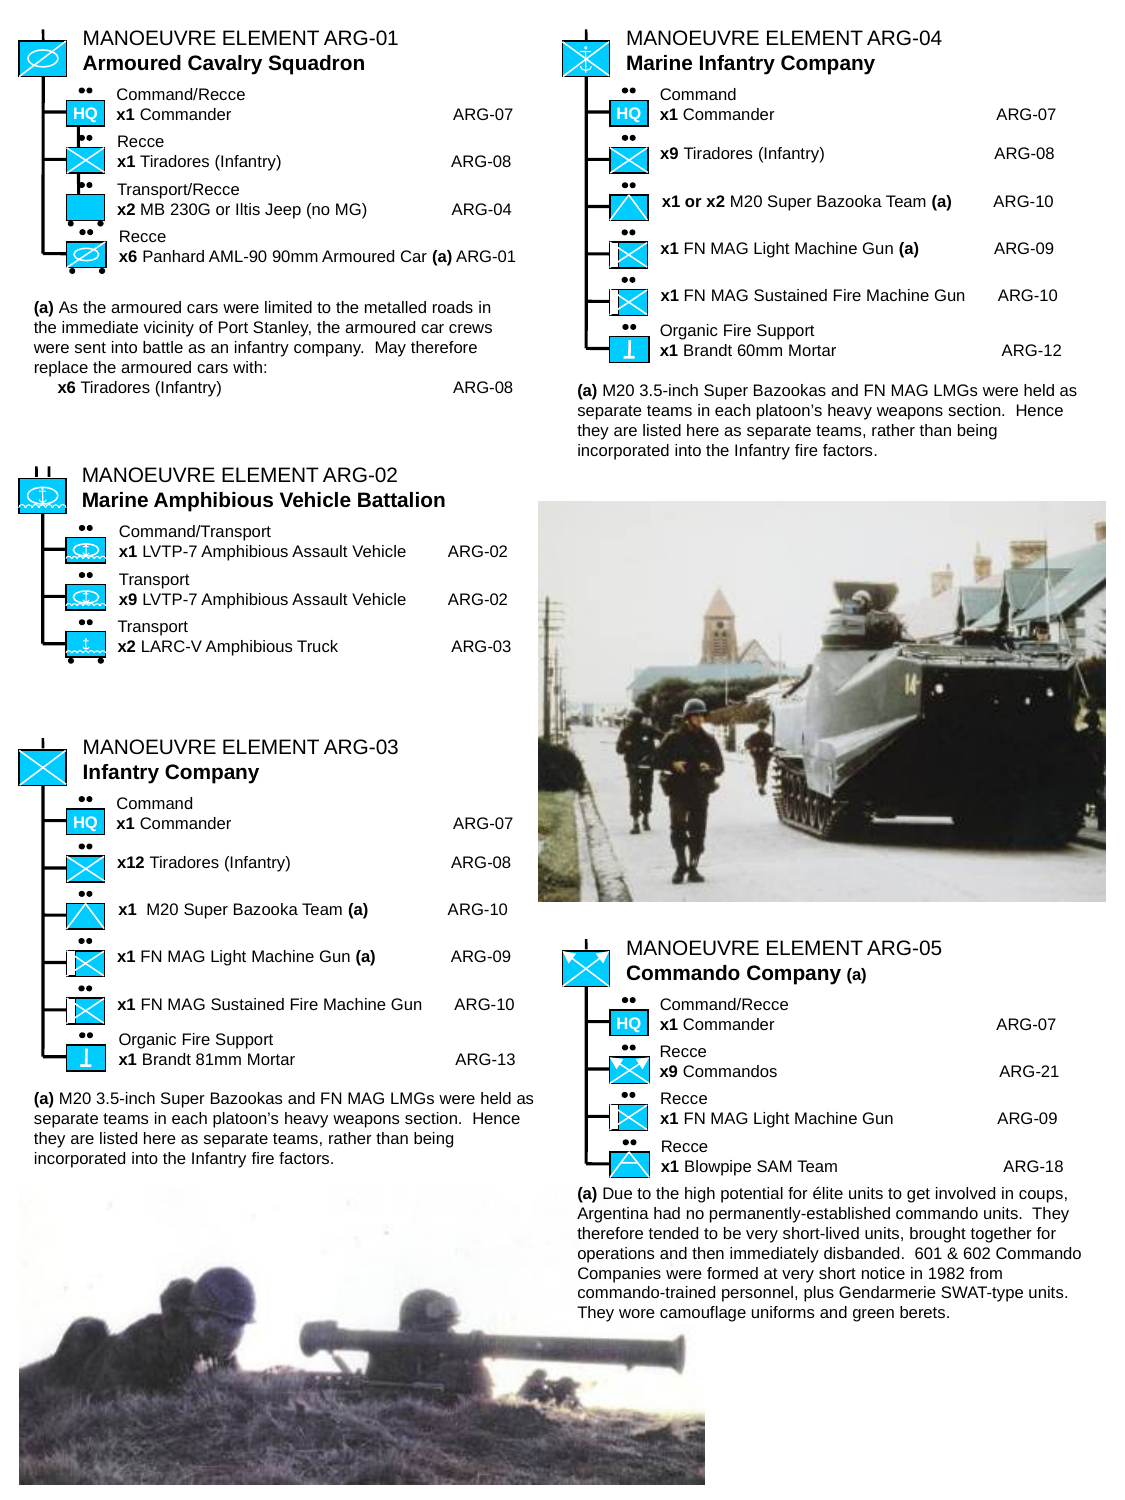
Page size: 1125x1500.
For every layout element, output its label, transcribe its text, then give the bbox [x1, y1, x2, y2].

text_box Transport x9 LVTP-7 Amphibious Assault Vehicle ARG-02 [104, 560, 524, 608]
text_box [19, 41, 67, 77]
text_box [622, 997, 635, 1003]
text_box x1 FN MAG Sustained Fire Machine Gun ARG-10 [102, 985, 531, 1021]
text_box Organic Fire Support x1 Brandt 81mm Mortar ARG-13 [103, 1021, 532, 1076]
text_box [609, 194, 648, 221]
text_box x1 FN MAG Light Machine Gun (a) ARG-09 [102, 938, 527, 974]
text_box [79, 572, 92, 578]
text_box Command/Recce x1 Commander ARG-07 [101, 76, 529, 132]
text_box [622, 135, 635, 141]
text_box x9 Tiradores (Infantry) ARG-08 [645, 135, 1071, 171]
text_box (a) M20 3.5-inch Super Bazookas and FN MAG LMGs were held as separate teams in each platoon’s heavy weapons section. Hence they are listed here as separate teams, rather than being incorporated into the Infantry fire factors. [562, 372, 1105, 487]
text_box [66, 855, 105, 882]
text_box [66, 194, 105, 226]
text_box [609, 100, 648, 127]
text_box MANOEUVRE ELEMENT ARG-01 Armoured Cavalry Squadron [67, 17, 414, 83]
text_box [19, 749, 67, 786]
text_box Command x1 Commander ARG-07 [101, 785, 529, 840]
text_box (a) As the armoured cars were limited to the metalled roads in the immediate vicinity of Port Stanley, the armoured car crews were sent into battle as an infantry company. May therefore replace the armoured cars with: x6 Tiradores (Infantry) ARG-08 [18, 289, 531, 404]
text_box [622, 230, 635, 235]
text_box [79, 891, 92, 897]
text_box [79, 88, 92, 93]
text_box Command x1 Commander ARG-07 [644, 76, 1072, 132]
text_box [609, 147, 648, 174]
text_box MANOEUVRE ELEMENT ARG-02 Marine Amphibious Vehicle Battalion [67, 454, 461, 520]
text_box (a) M20 3.5-inch Super Bazookas and FN MAG LMGs were held as separate teams in each platoon’s heavy weapons section. Hence they are listed here as separate teams, rather than being incorporated into the Infantry fire factors. [19, 1080, 562, 1175]
text_box x1 FN MAG Light Machine Gun (a) ARG-09 [645, 230, 1070, 265]
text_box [66, 808, 105, 835]
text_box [66, 1045, 106, 1071]
picture [538, 501, 1106, 902]
text_box Transport/Recce x2 MB 230G or Iltis Jeep (no MG) ARG-04 [102, 171, 528, 218]
text_box x1 or x2 M20 Super Bazooka Team (a) ARG-10 [647, 183, 1069, 218]
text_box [79, 1033, 93, 1038]
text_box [623, 1140, 636, 1145]
text_box Recce x9 Commandos ARG-21 [644, 1033, 1075, 1089]
text_box x12 Tiradores (Infantry) ARG-08 [102, 844, 527, 880]
text_box Recce x1 FN MAG Light Machine Gun ARG-09 [645, 1080, 1073, 1128]
text_box Recce x1 Blowpipe SAM Team ARG-18 [646, 1128, 1079, 1175]
text_box MANOEUVRE ELEMENT ARG-04 Marine Infantry Company [611, 17, 957, 83]
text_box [66, 998, 105, 1024]
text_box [79, 620, 92, 625]
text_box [79, 938, 92, 944]
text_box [609, 336, 649, 363]
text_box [609, 289, 648, 316]
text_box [79, 844, 92, 849]
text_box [609, 1151, 650, 1178]
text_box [66, 903, 105, 930]
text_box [66, 658, 105, 663]
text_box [80, 229, 93, 235]
text_box Command/Transport x1 LVTP-7 Amphibious Assault Vehicle ARG-02 [104, 513, 524, 560]
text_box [609, 242, 648, 268]
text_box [623, 324, 636, 330]
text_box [79, 182, 92, 188]
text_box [609, 1104, 648, 1131]
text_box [36, 466, 49, 477]
text_box Recce x6 Panhard AML-90 90mm Armoured Car (a) ARG-01 [104, 218, 532, 274]
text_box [622, 1092, 635, 1098]
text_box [18, 478, 67, 514]
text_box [562, 950, 610, 987]
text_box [66, 100, 105, 127]
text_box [622, 88, 635, 93]
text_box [562, 41, 610, 77]
text_box x1 FN MAG Sustained Fire Machine Gun ARG-10 [645, 277, 1074, 312]
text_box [622, 277, 635, 283]
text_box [609, 1057, 650, 1084]
text_box x1 M20 Super Bazooka Team (a) ARG-10 [103, 891, 524, 927]
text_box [79, 986, 92, 991]
text_box Organic Fire Support x1 Brandt 60mm Mortar ARG-12 [645, 312, 1077, 368]
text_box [79, 525, 92, 531]
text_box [79, 135, 92, 141]
text_box MANOEUVRE ELEMENT ARG-03 Infantry Company [67, 726, 414, 791]
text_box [66, 241, 106, 274]
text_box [66, 584, 106, 611]
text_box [609, 1009, 648, 1036]
text_box Recce x1 Tiradores (Infantry) ARG-08 [102, 123, 527, 179]
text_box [79, 796, 92, 802]
text_box (a) Due to the high potential for élite units to get involved in coups, Argentina had no permanently-established commando units. They therefore tended to be very short-lived units, brought together for operations and then immediately disbanded. 601 & 602 Commando Companies were formed at very short notice in 1982 from commando-trained personnel, plus Gendarmerie SWAT-type units. They wore camouflage uniforms and green berets. [562, 1175, 1106, 1330]
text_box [66, 537, 106, 563]
text_box Command/Recce x1 Commander ARG-07 [644, 986, 1072, 1033]
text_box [66, 631, 106, 658]
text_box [66, 147, 105, 174]
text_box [66, 950, 105, 977]
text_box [622, 1045, 635, 1050]
text_box Transport x2 LARC-V Amphibious Truck ARG-03 [102, 608, 528, 663]
picture [18, 1186, 705, 1485]
text_box MANOEUVRE ELEMENT ARG-05 Commando Company (a) [611, 927, 957, 992]
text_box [622, 183, 635, 188]
